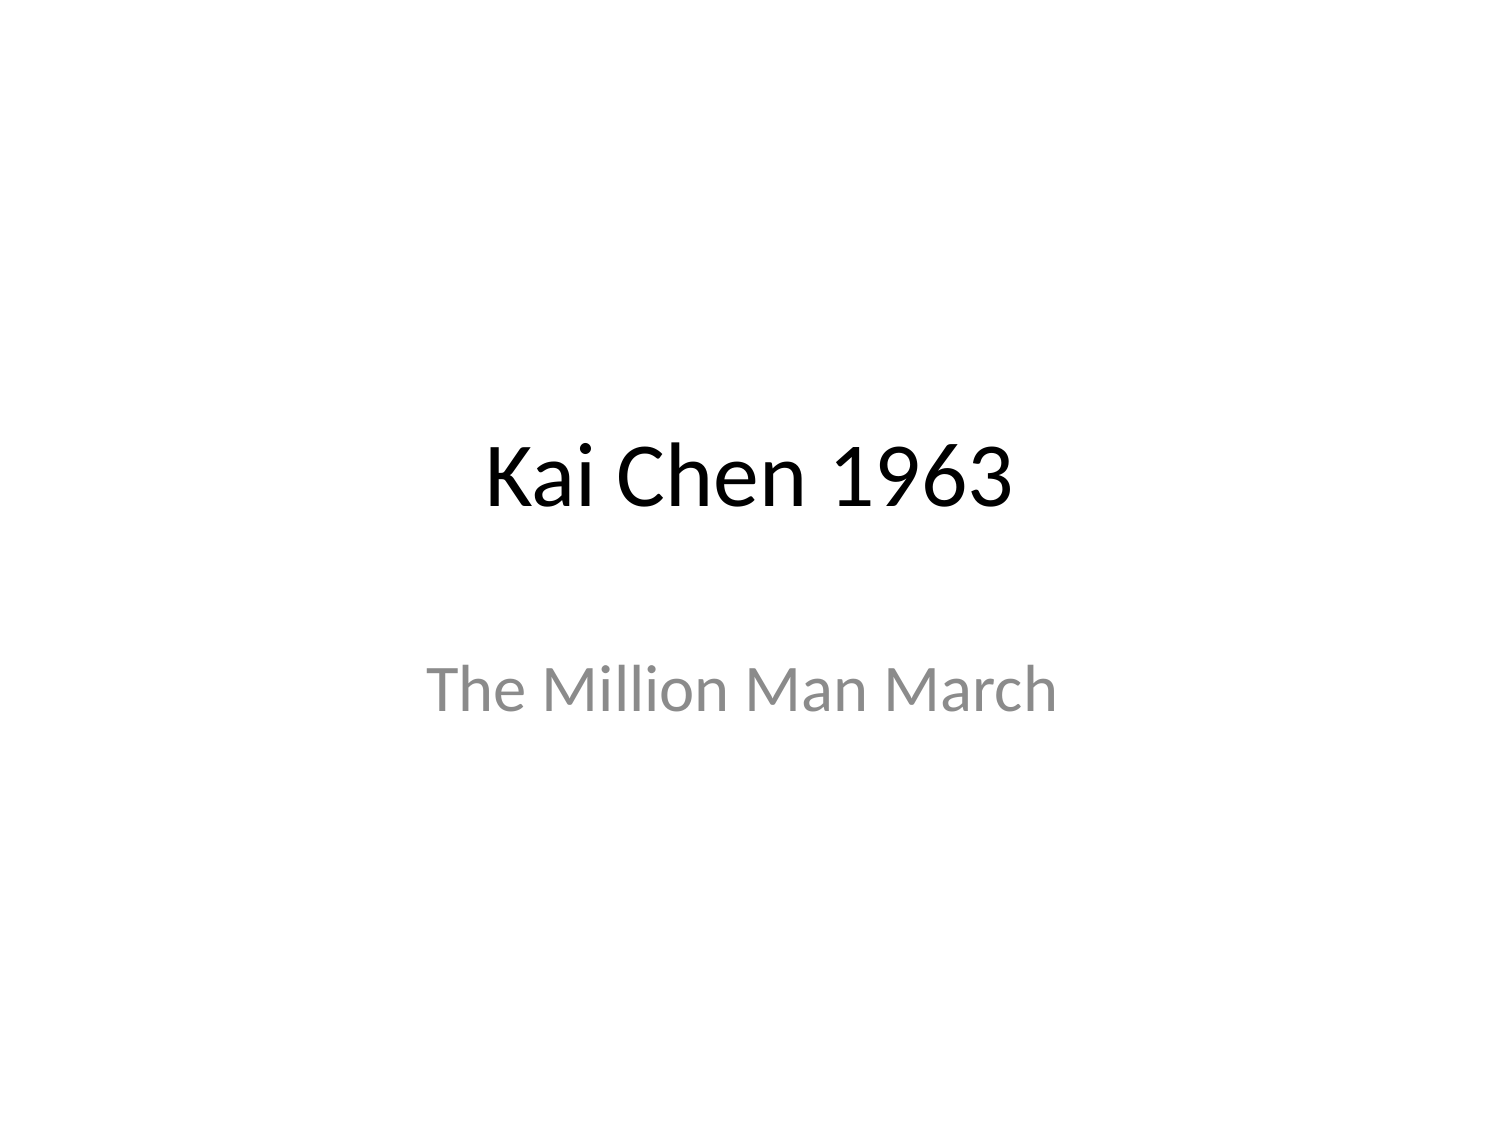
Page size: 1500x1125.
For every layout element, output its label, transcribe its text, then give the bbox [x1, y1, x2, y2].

title Kai Chen 1963 [112, 349, 1388, 591]
subtitle The Million Man March [225, 637, 1275, 925]
